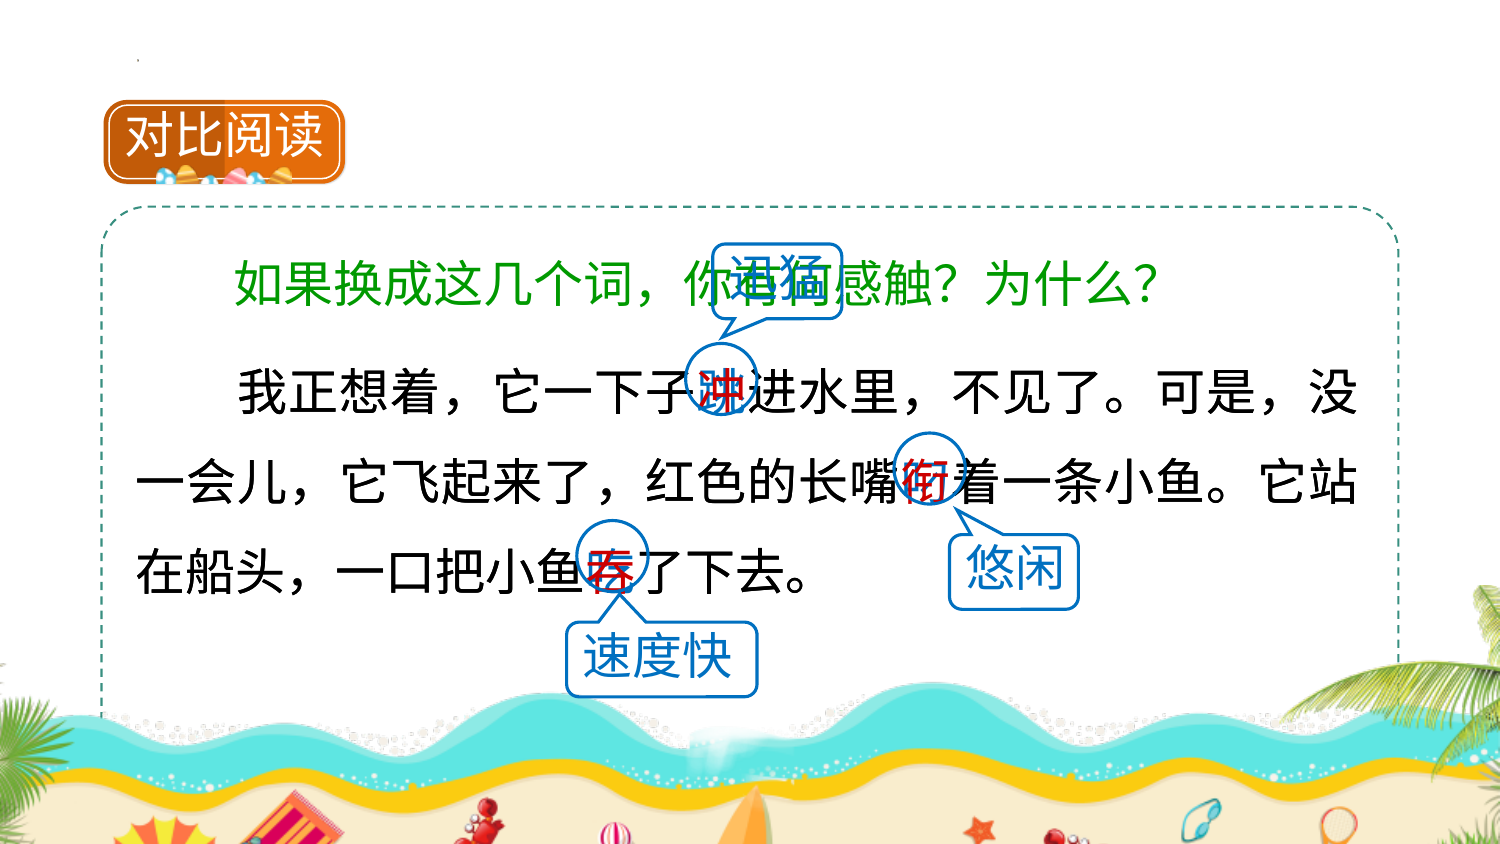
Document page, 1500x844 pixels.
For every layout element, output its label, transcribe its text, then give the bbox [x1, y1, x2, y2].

text_box [685, 343, 757, 415]
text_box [103, 95, 345, 184]
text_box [712, 238, 852, 319]
picture [0, 585, 1500, 844]
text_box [566, 616, 771, 697]
text_box [576, 520, 649, 585]
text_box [949, 529, 1088, 610]
text_box 我正想着，它一下子冲进水里，不见了。可是，没一会儿，它飞起来了，红色的长嘴衔着一条小鱼。它站在船头，一口把小鱼吞了下去。 [121, 323, 1374, 585]
text_box [893, 432, 966, 505]
text_box [100, 205, 1400, 585]
text_box 如果换成这几个词，你有何感触？为什么？ [171, 232, 1247, 320]
